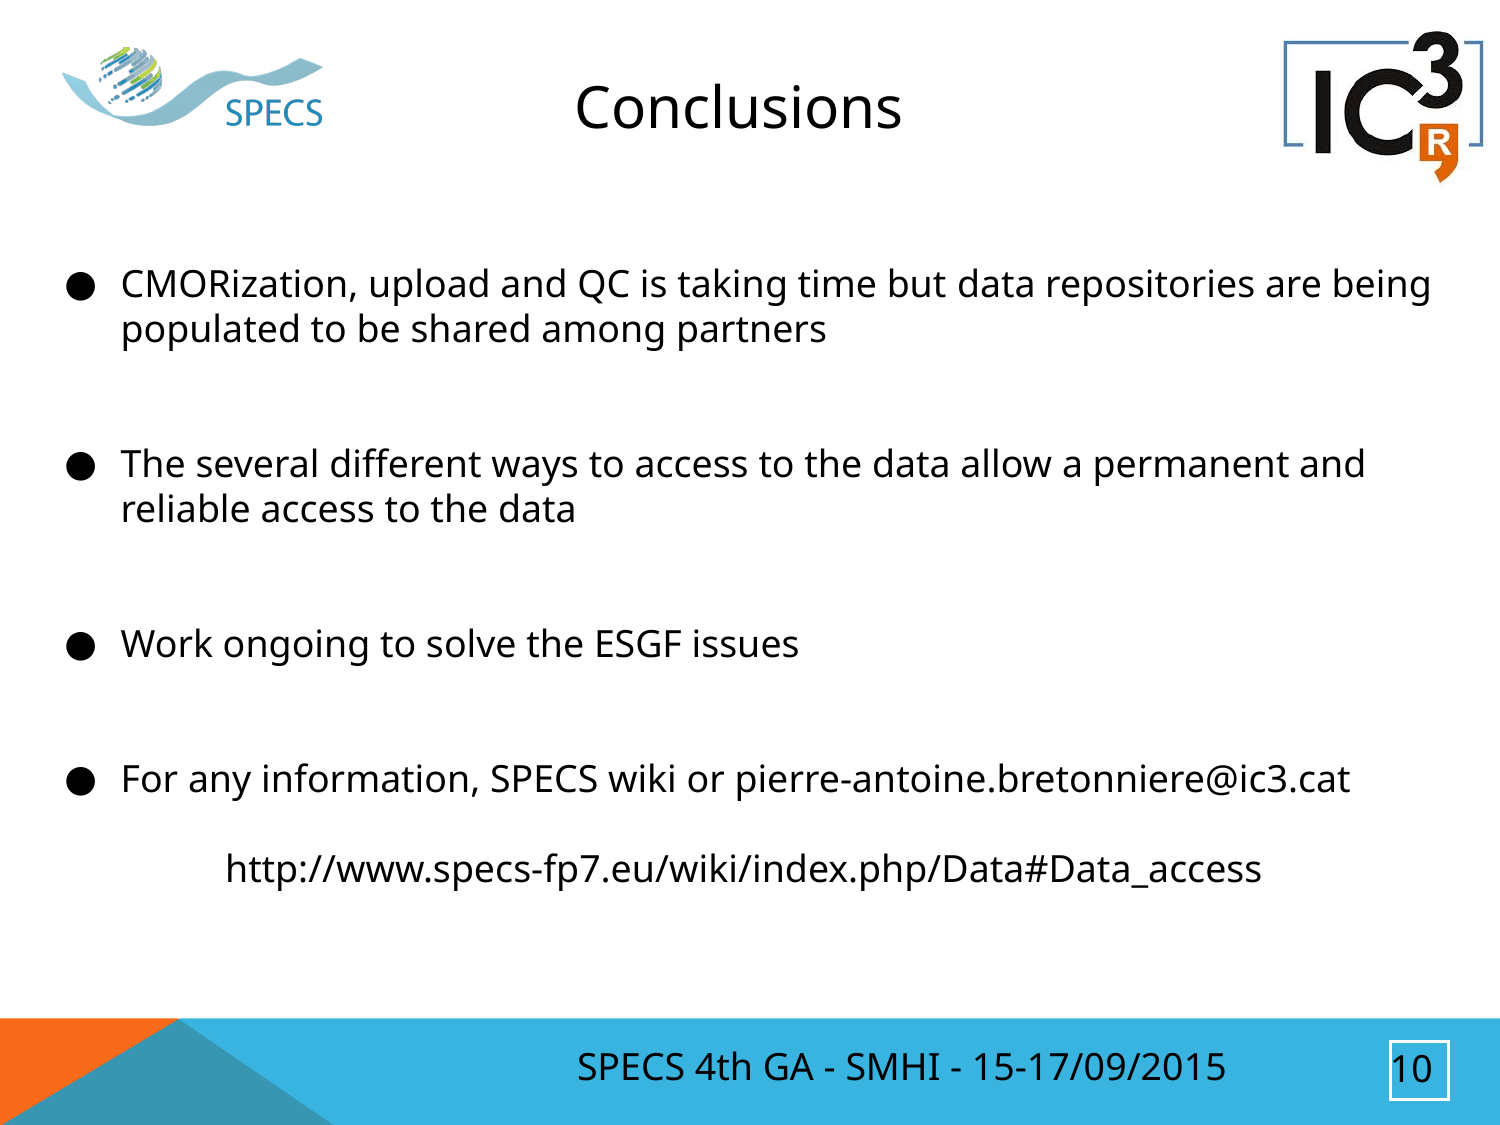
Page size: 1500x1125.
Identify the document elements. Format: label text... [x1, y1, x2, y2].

slide_number ‹#› [1389, 1040, 1450, 1101]
text_box CMORization, upload and QC is taking time but data repositories are being populated to be shared among partners The several different ways to access to the data allow a permanent and reliable access to the data Work ongoing to solve the ESGF issues For any information, SPECS wiki or pierre-antoine.bretonniere@ic3.cat http://www.specs-fp7.eu/wiki/index.php/Data#Data_access [30, 154, 1458, 989]
picture [1267, 0, 1500, 203]
picture [55, 41, 336, 133]
title Conclusions [109, 59, 1262, 150]
footer SPECS 4th GA - SMHI - 15-17/09/2015 [577, 1035, 1352, 1096]
